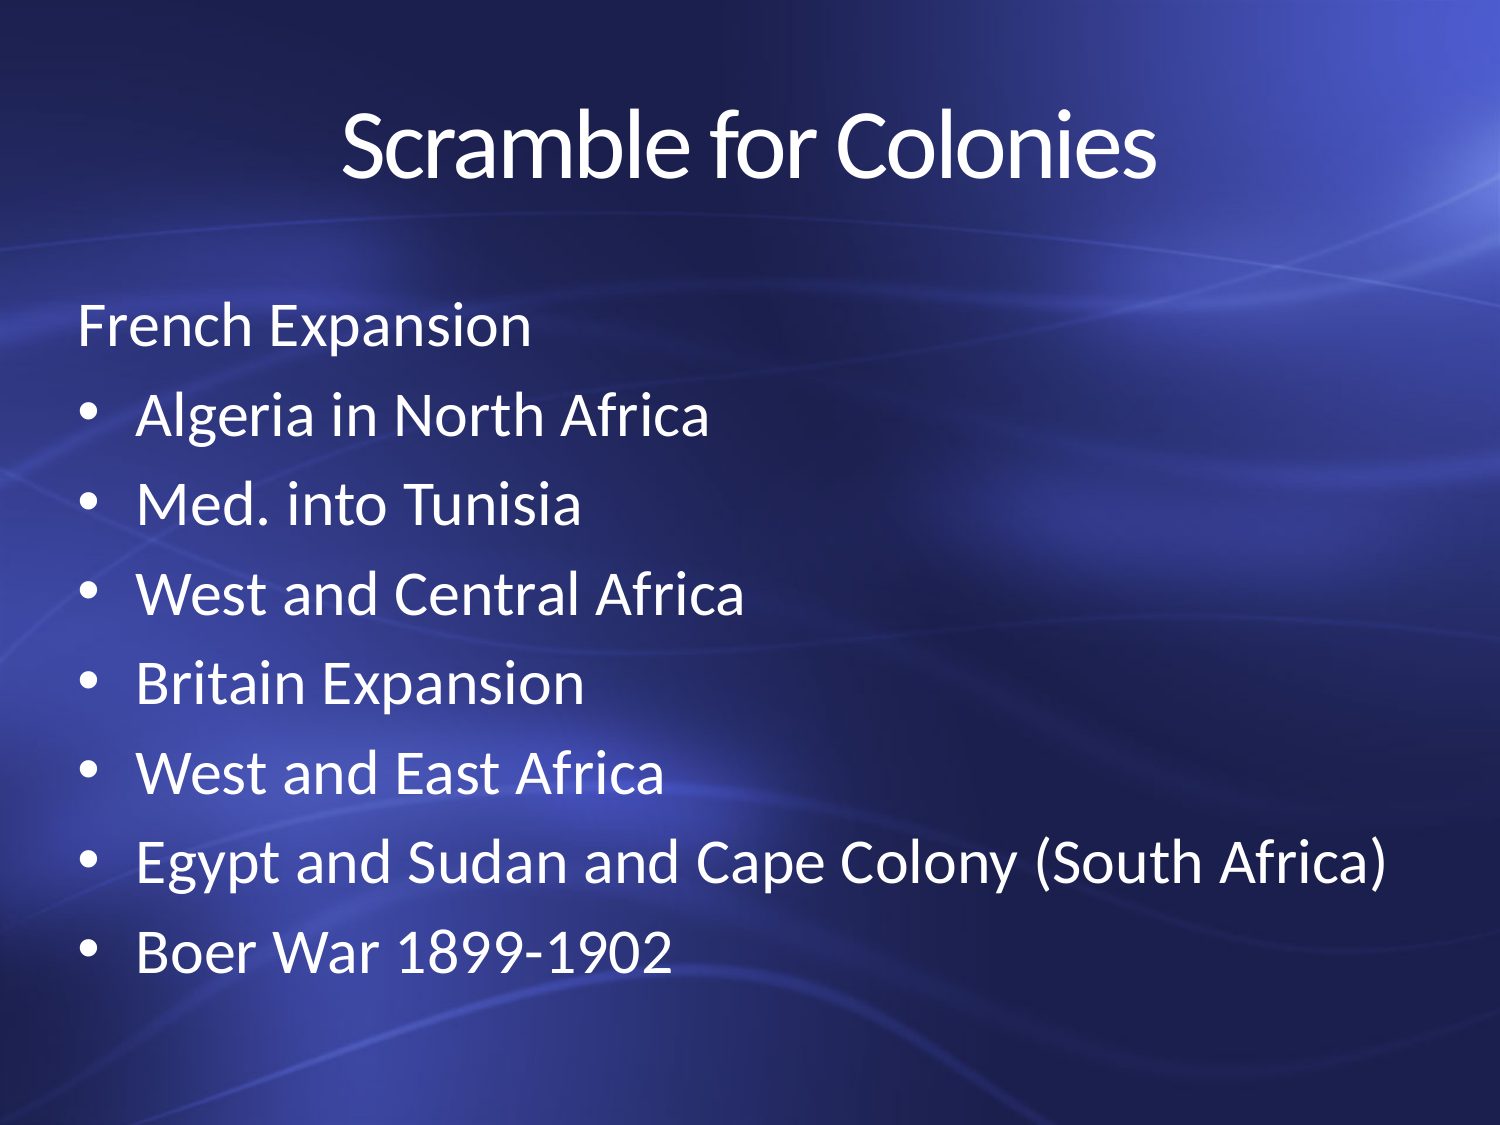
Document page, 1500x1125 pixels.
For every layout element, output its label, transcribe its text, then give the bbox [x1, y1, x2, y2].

picture [0, 0, 1500, 1125]
title Scramble for Colonies [75, 45, 1425, 233]
list French Expansion Algeria in North Africa Med. into Tunisia West and Central Africa Britain Expansion West and East Africa Egypt and Sudan and Cape Colony (South Africa) Boer War 1899-1902 [62, 275, 1413, 1018]
